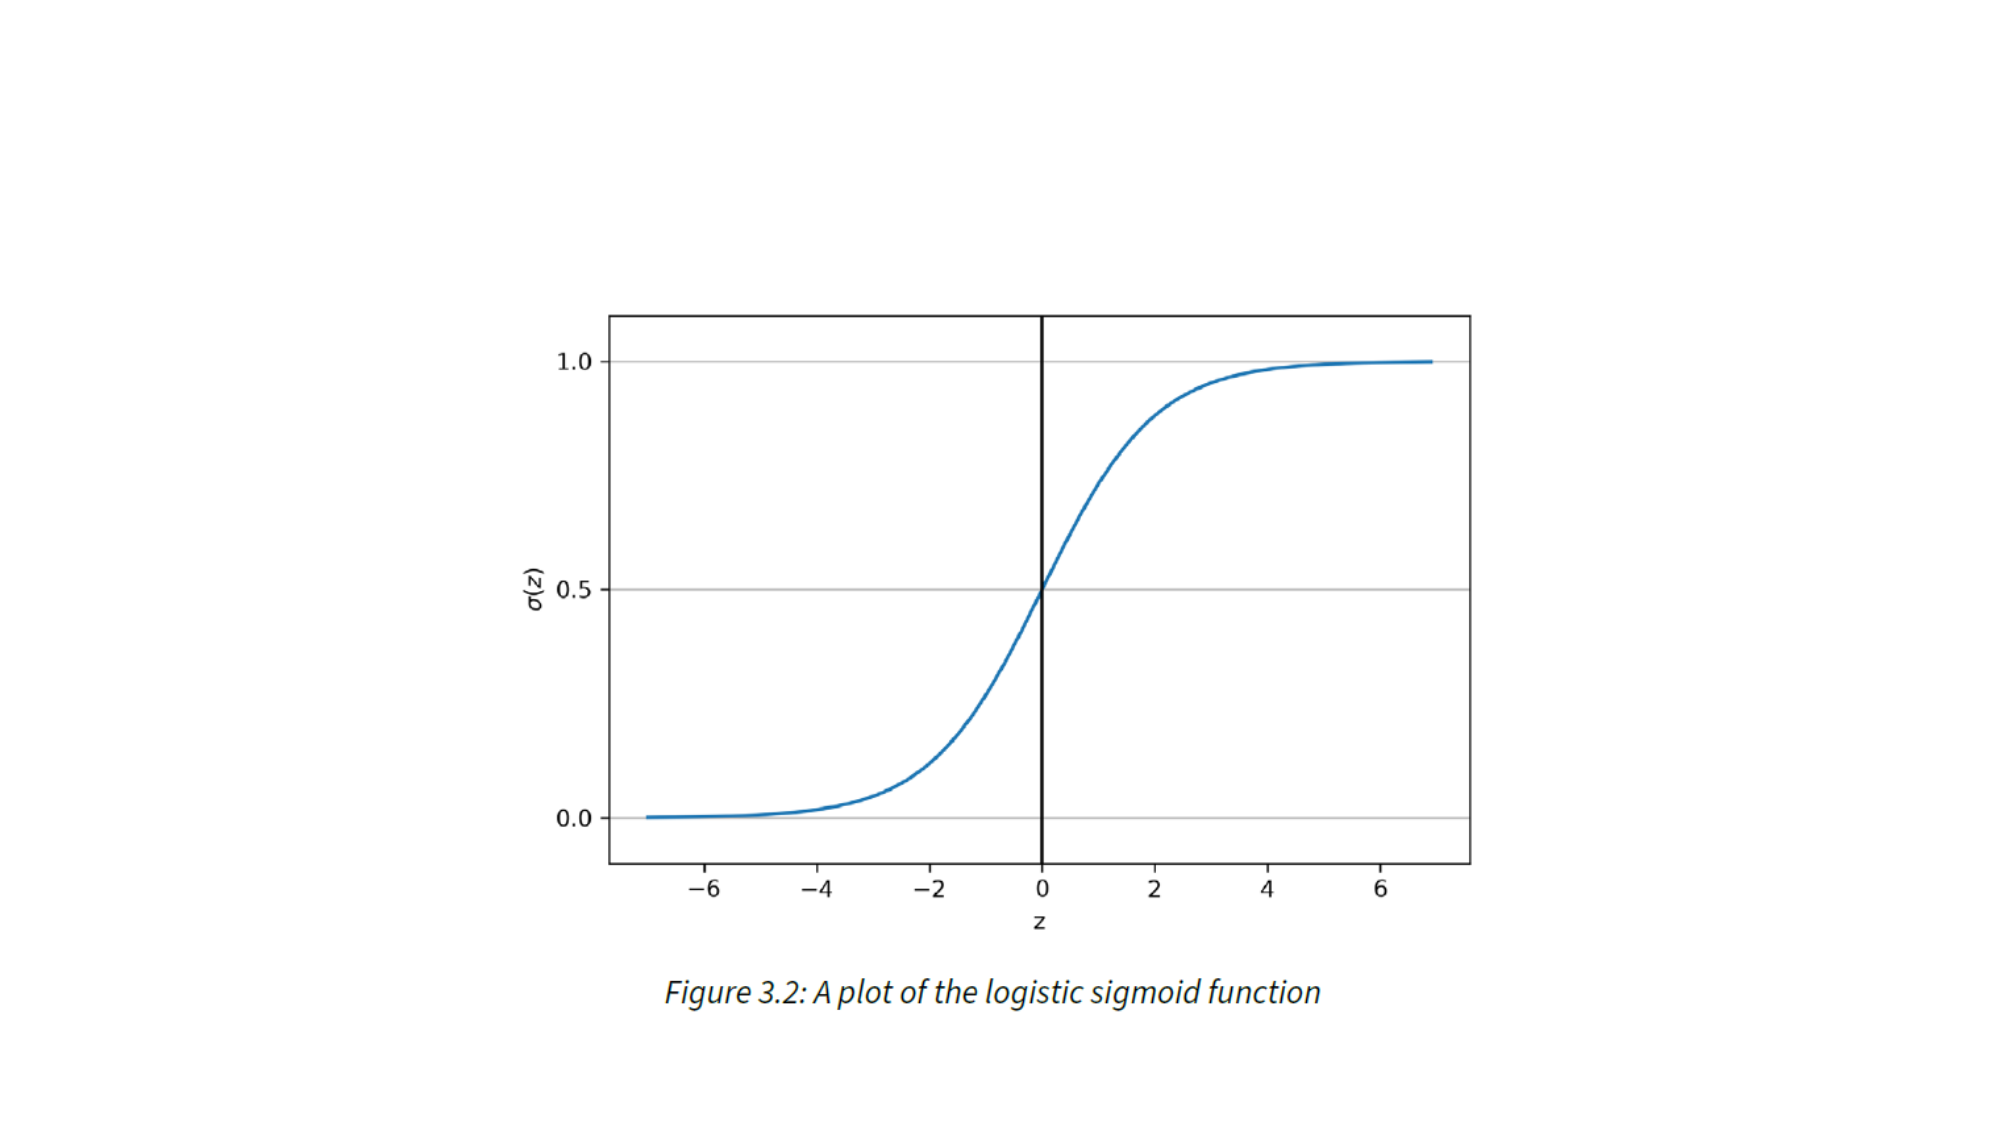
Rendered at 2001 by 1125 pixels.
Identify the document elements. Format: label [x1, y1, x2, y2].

list [511, 299, 1489, 1014]
